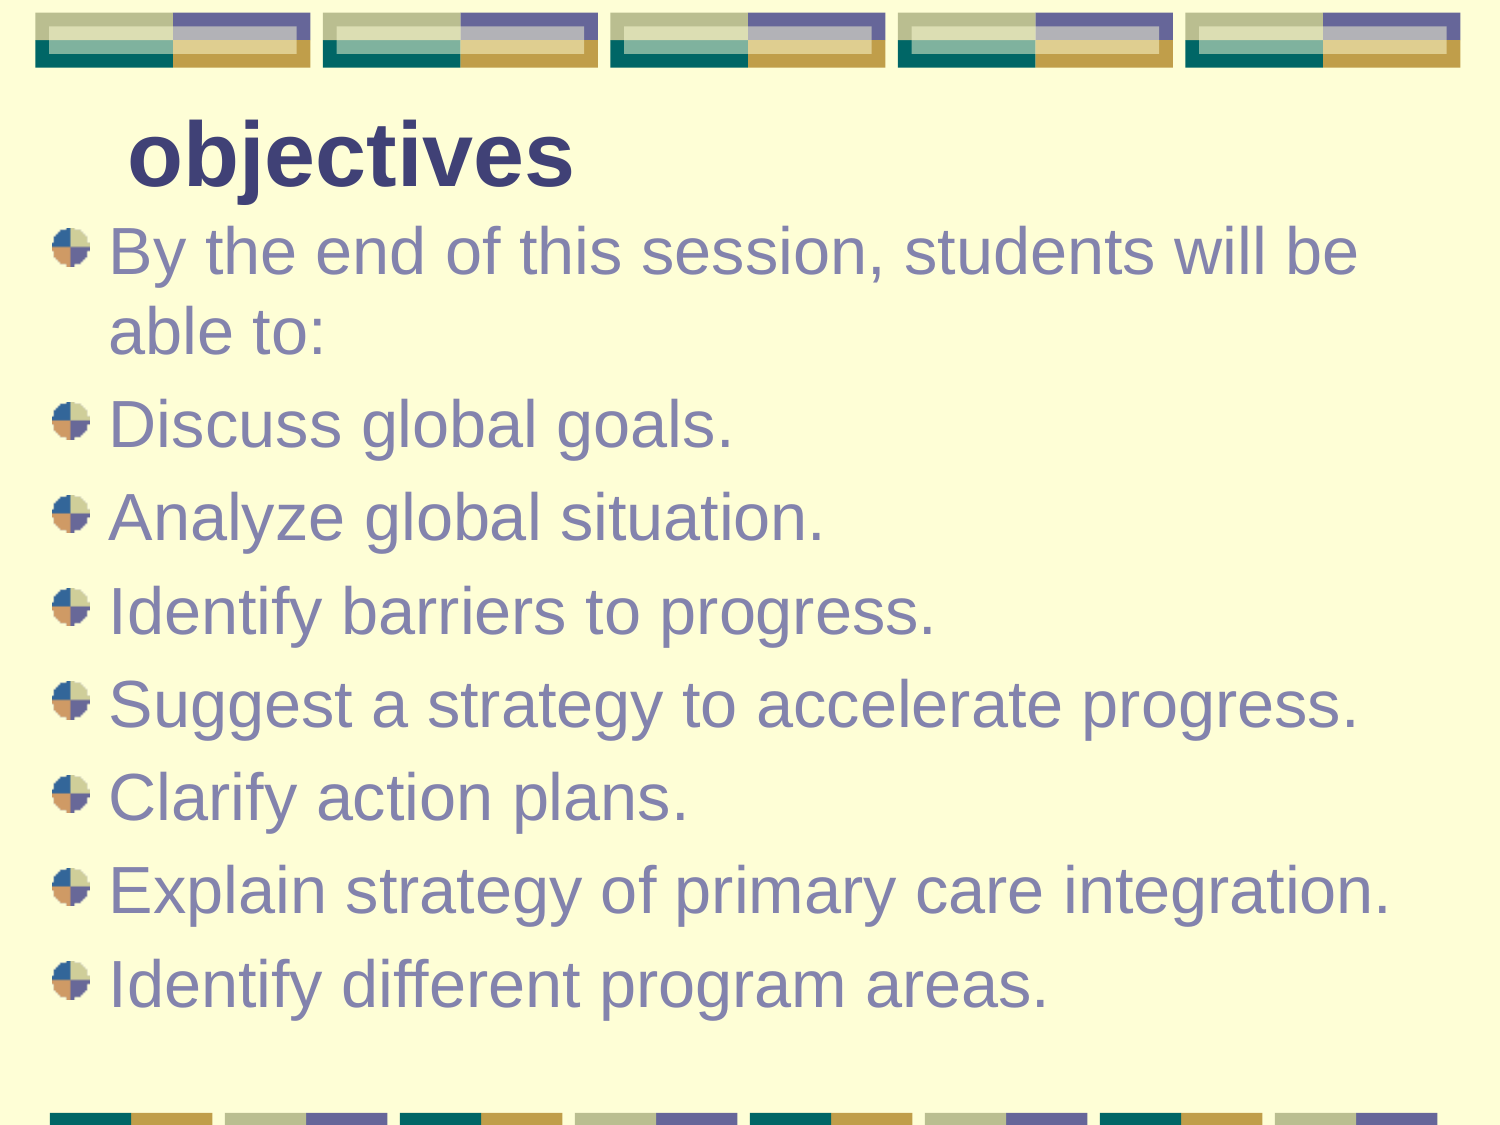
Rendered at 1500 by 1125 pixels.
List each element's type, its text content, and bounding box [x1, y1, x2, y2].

picture [52, 775, 90, 813]
picture [52, 868, 90, 906]
title objectives [112, 99, 1388, 199]
picture [52, 495, 90, 533]
list By the end of this session, students will be able to: Discuss global goals. Analyze global situation. Identify barriers to progress. Suggest a strategy to accelerate progress. Clarify action plans. Explain strategy of primary care integration. Identify different program areas. [37, 199, 1463, 1088]
picture [52, 961, 90, 1000]
picture [52, 588, 90, 626]
picture [52, 228, 90, 267]
picture [52, 402, 90, 440]
picture [52, 681, 90, 720]
